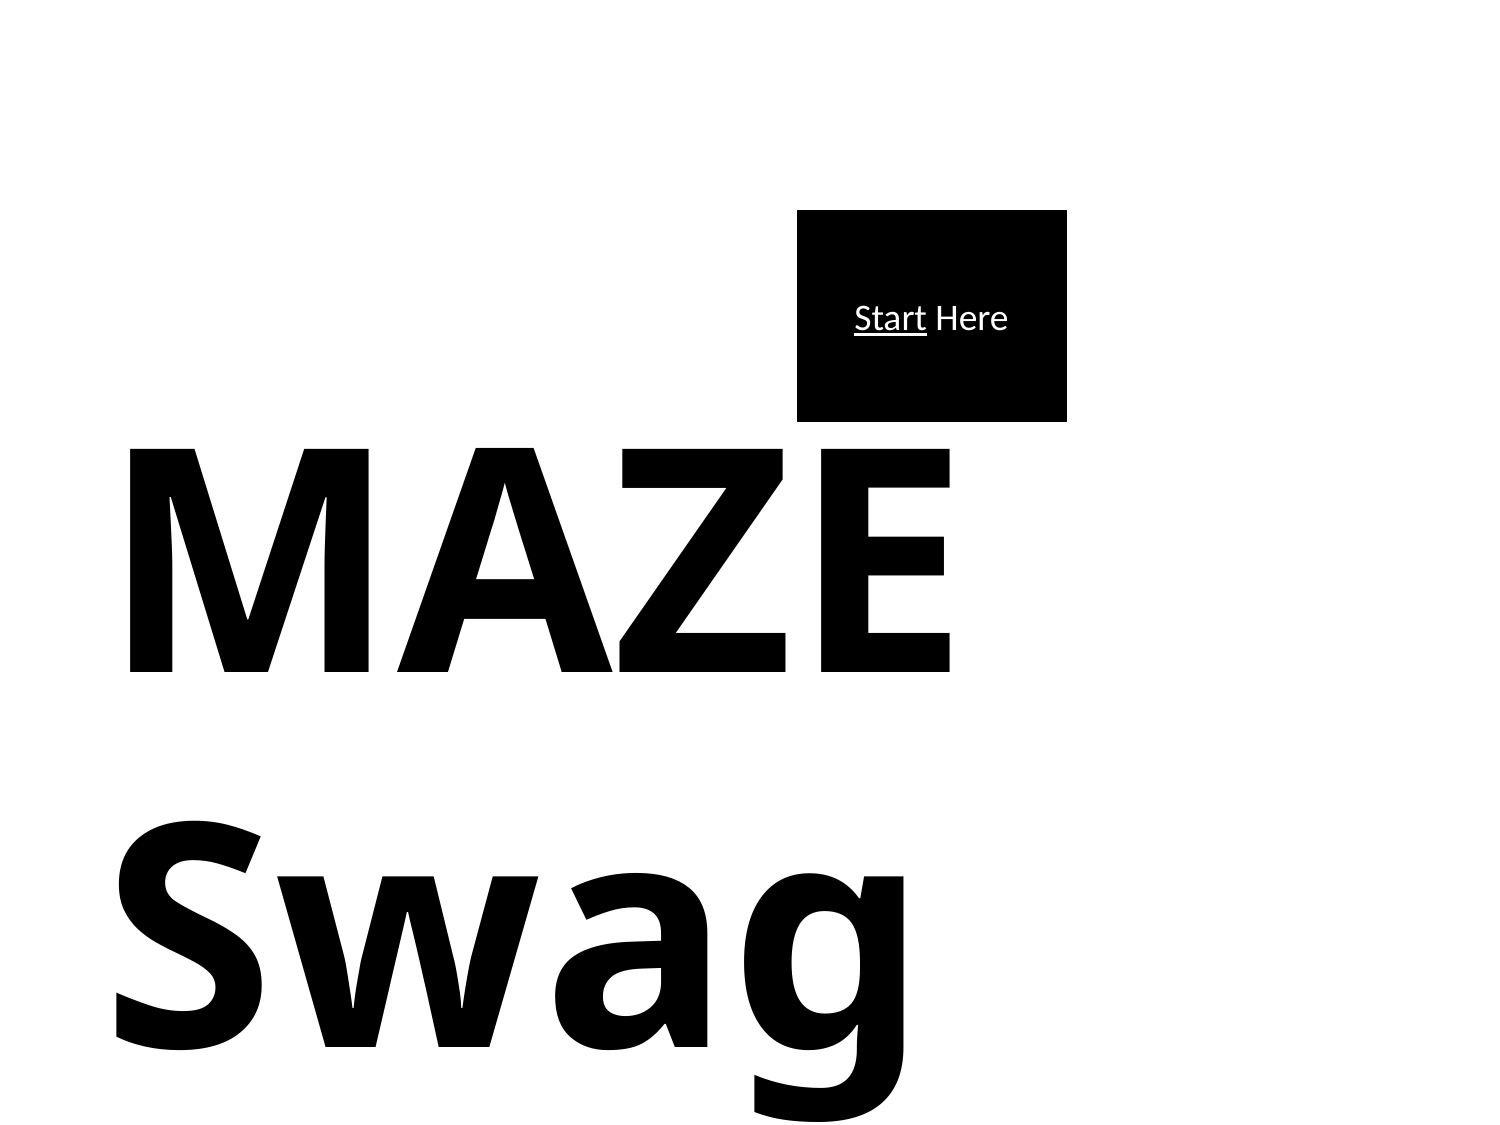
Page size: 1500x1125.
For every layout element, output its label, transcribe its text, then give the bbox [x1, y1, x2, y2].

text_box MAZE Swag [87, 352, 1084, 1118]
text_box Start Here [795, 207, 1069, 352]
